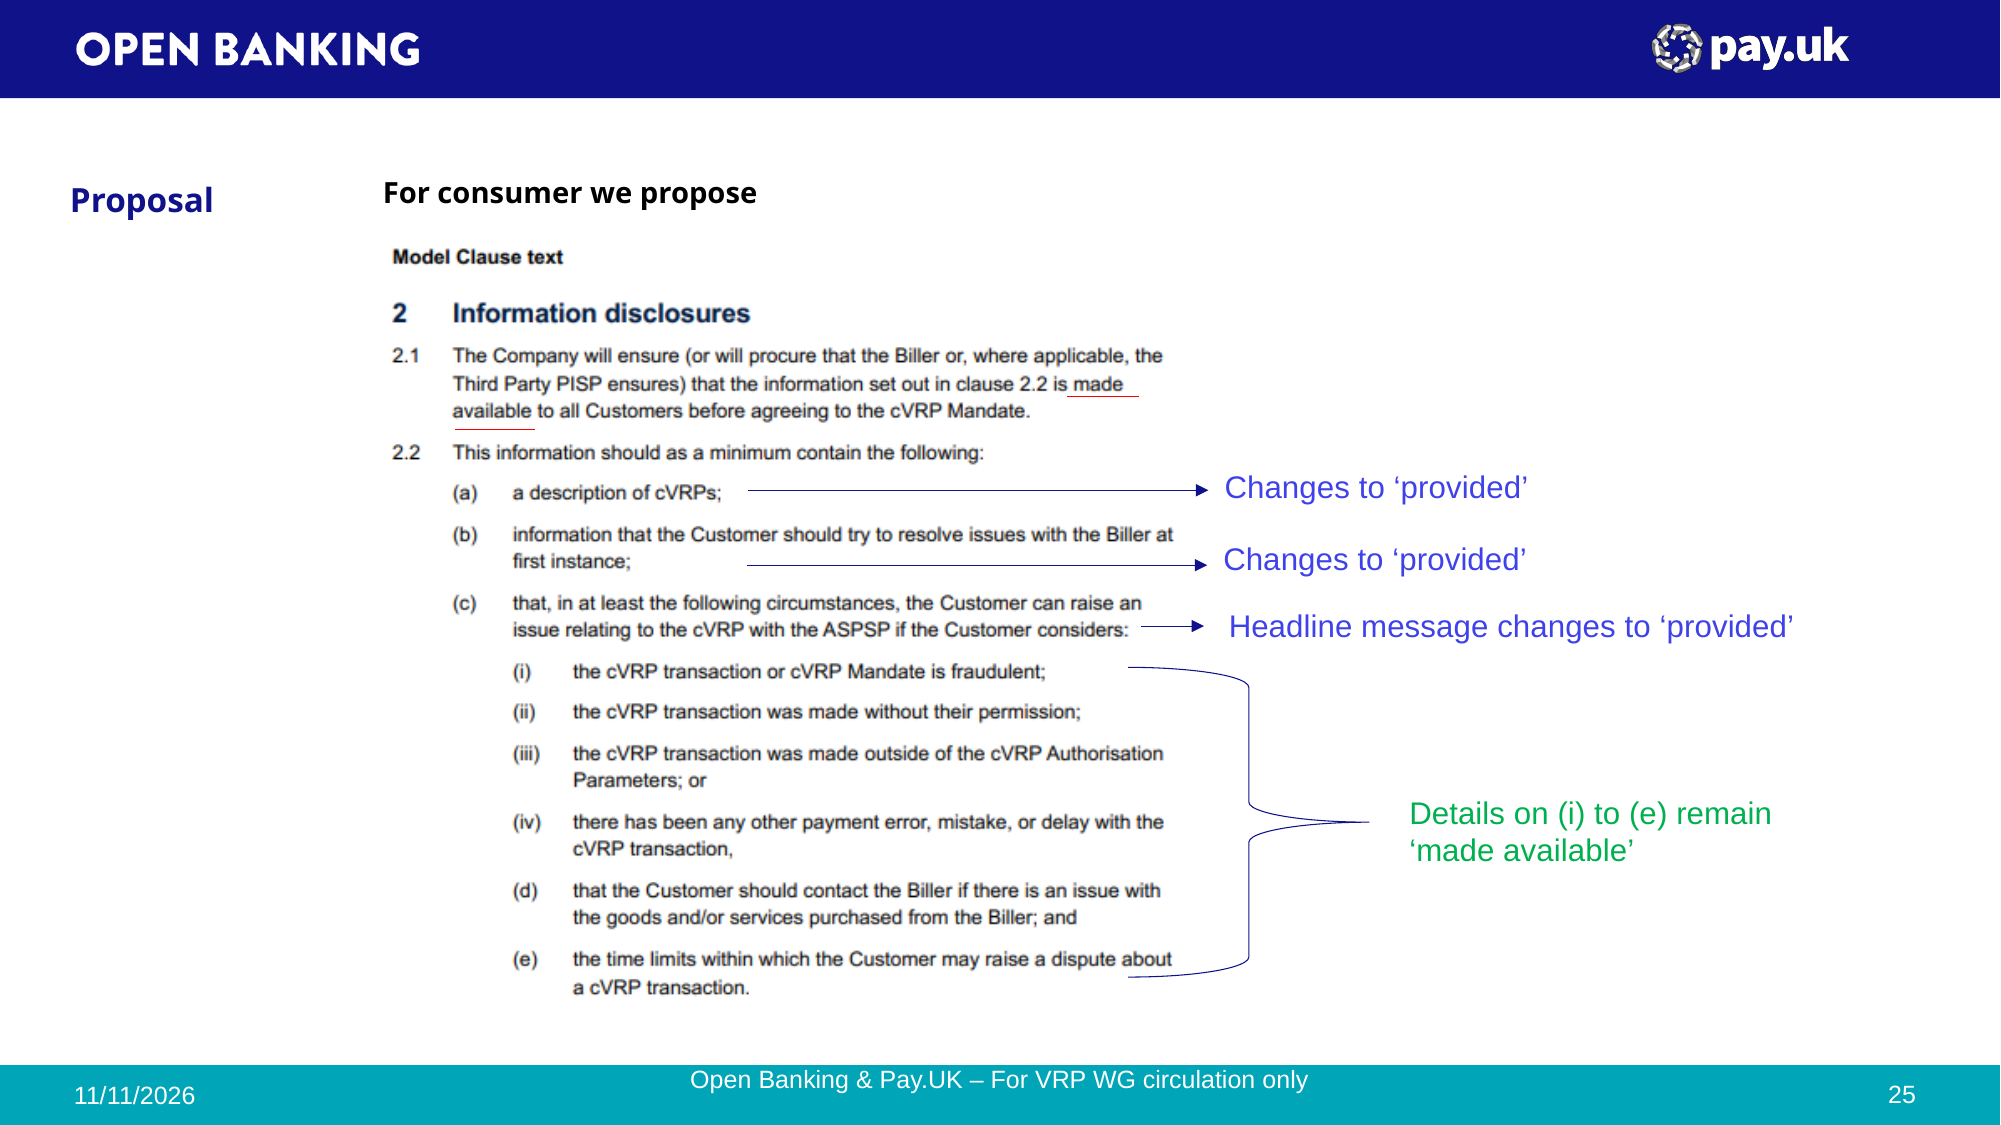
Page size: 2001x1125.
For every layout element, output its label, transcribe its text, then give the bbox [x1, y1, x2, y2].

text_box Details on (i) to (e) remain ‘made available’ [1394, 785, 2000, 876]
title Proposal [54, 176, 291, 453]
slide_number 25 [1412, 1064, 1932, 1124]
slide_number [59, 1065, 509, 1125]
footer Open Banking & Pay.UK – For VRP WG circulation only [662, 1064, 1338, 1124]
text_box Changes to ‘provided’ [1209, 531, 1959, 584]
text_box Headline message changes to ‘provided’ [1214, 598, 1964, 652]
picture [1644, 12, 1856, 78]
picture [376, 229, 1209, 1018]
text_box Changes to ‘provided’ [1209, 459, 1960, 512]
list For consumer we propose [367, 176, 1925, 1017]
text_box [1209, 671, 1370, 973]
picture [43, 0, 452, 99]
